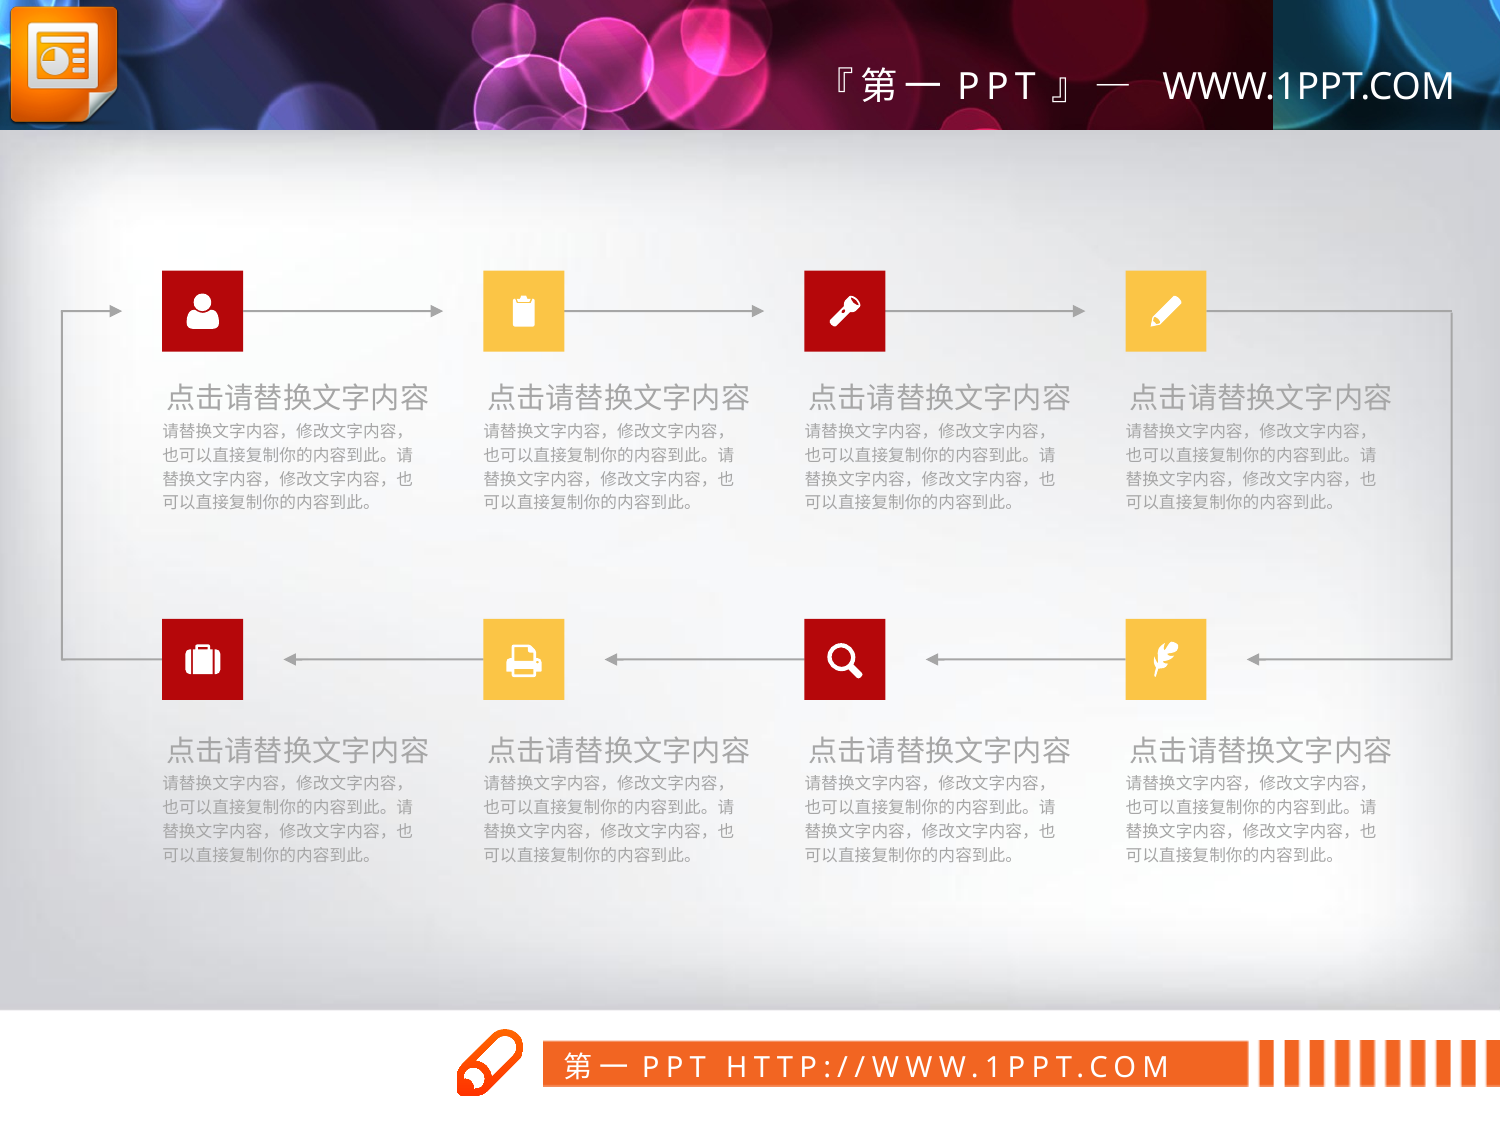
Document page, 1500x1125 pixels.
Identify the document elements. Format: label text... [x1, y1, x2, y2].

picture [543, 1040, 1500, 1087]
text_box 请替换文字内容，修改文字内容，也可以直接复制你的内容到此。请替换文字内容，修改文字内容，也可以直接复制你的内容到此。 [804, 769, 1072, 865]
text_box 请替换文字内容，修改文字内容，也可以直接复制你的内容到此。请替换文字内容，修改文字内容，也可以直接复制你的内容到此。 [162, 416, 430, 513]
text_box 请替换文字内容，修改文字内容，也可以直接复制你的内容到此。请替换文字内容，修改文字内容，也可以直接复制你的内容到此。 [804, 416, 1072, 513]
text_box 点击请替换文字内容 [808, 725, 1129, 768]
text_box 请替换文字内容，修改文字内容，也可以直接复制你的内容到此。请替换文字内容，修改文字内容，也可以直接复制你的内容到此。 [1125, 416, 1393, 513]
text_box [161, 270, 244, 352]
text_box [569, 304, 765, 318]
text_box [804, 618, 886, 701]
text_box [60, 304, 123, 318]
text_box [1125, 618, 1207, 701]
text_box [1246, 653, 1452, 666]
text_box [604, 653, 799, 666]
text_box [890, 304, 1086, 318]
text_box [283, 653, 477, 666]
text_box 点击请替换文字内容 [166, 372, 487, 415]
picture [0, 0, 1500, 1012]
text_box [483, 618, 565, 701]
text_box 点击请替换文字内容 [487, 725, 808, 768]
text_box 点击请替换文字内容 [166, 725, 487, 768]
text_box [804, 270, 886, 352]
text_box 请替换文字内容，修改文字内容，也可以直接复制你的内容到此。请替换文字内容，修改文字内容，也可以直接复制你的内容到此。 [483, 416, 751, 513]
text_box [1125, 270, 1207, 352]
text_box 点击请替换文字内容 [1129, 372, 1459, 415]
text_box 点击请替换文字内容 [808, 372, 1129, 415]
text_box 点击请替换文字内容 [1129, 725, 1459, 768]
text_box 请替换文字内容，修改文字内容，也可以直接复制你的内容到此。请替换文字内容，修改文字内容，也可以直接复制你的内容到此。 [1125, 769, 1393, 865]
text_box 请替换文字内容，修改文字内容，也可以直接复制你的内容到此。请替换文字内容，修改文字内容，也可以直接复制你的内容到此。 [483, 769, 751, 865]
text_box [161, 618, 244, 701]
text_box [925, 653, 1120, 666]
text_box [248, 304, 444, 318]
text_box 请替换文字内容，修改文字内容，也可以直接复制你的内容到此。请替换文字内容，修改文字内容，也可以直接复制你的内容到此。 [162, 769, 430, 865]
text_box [483, 270, 565, 352]
text_box 点击请替换文字内容 [487, 372, 808, 415]
